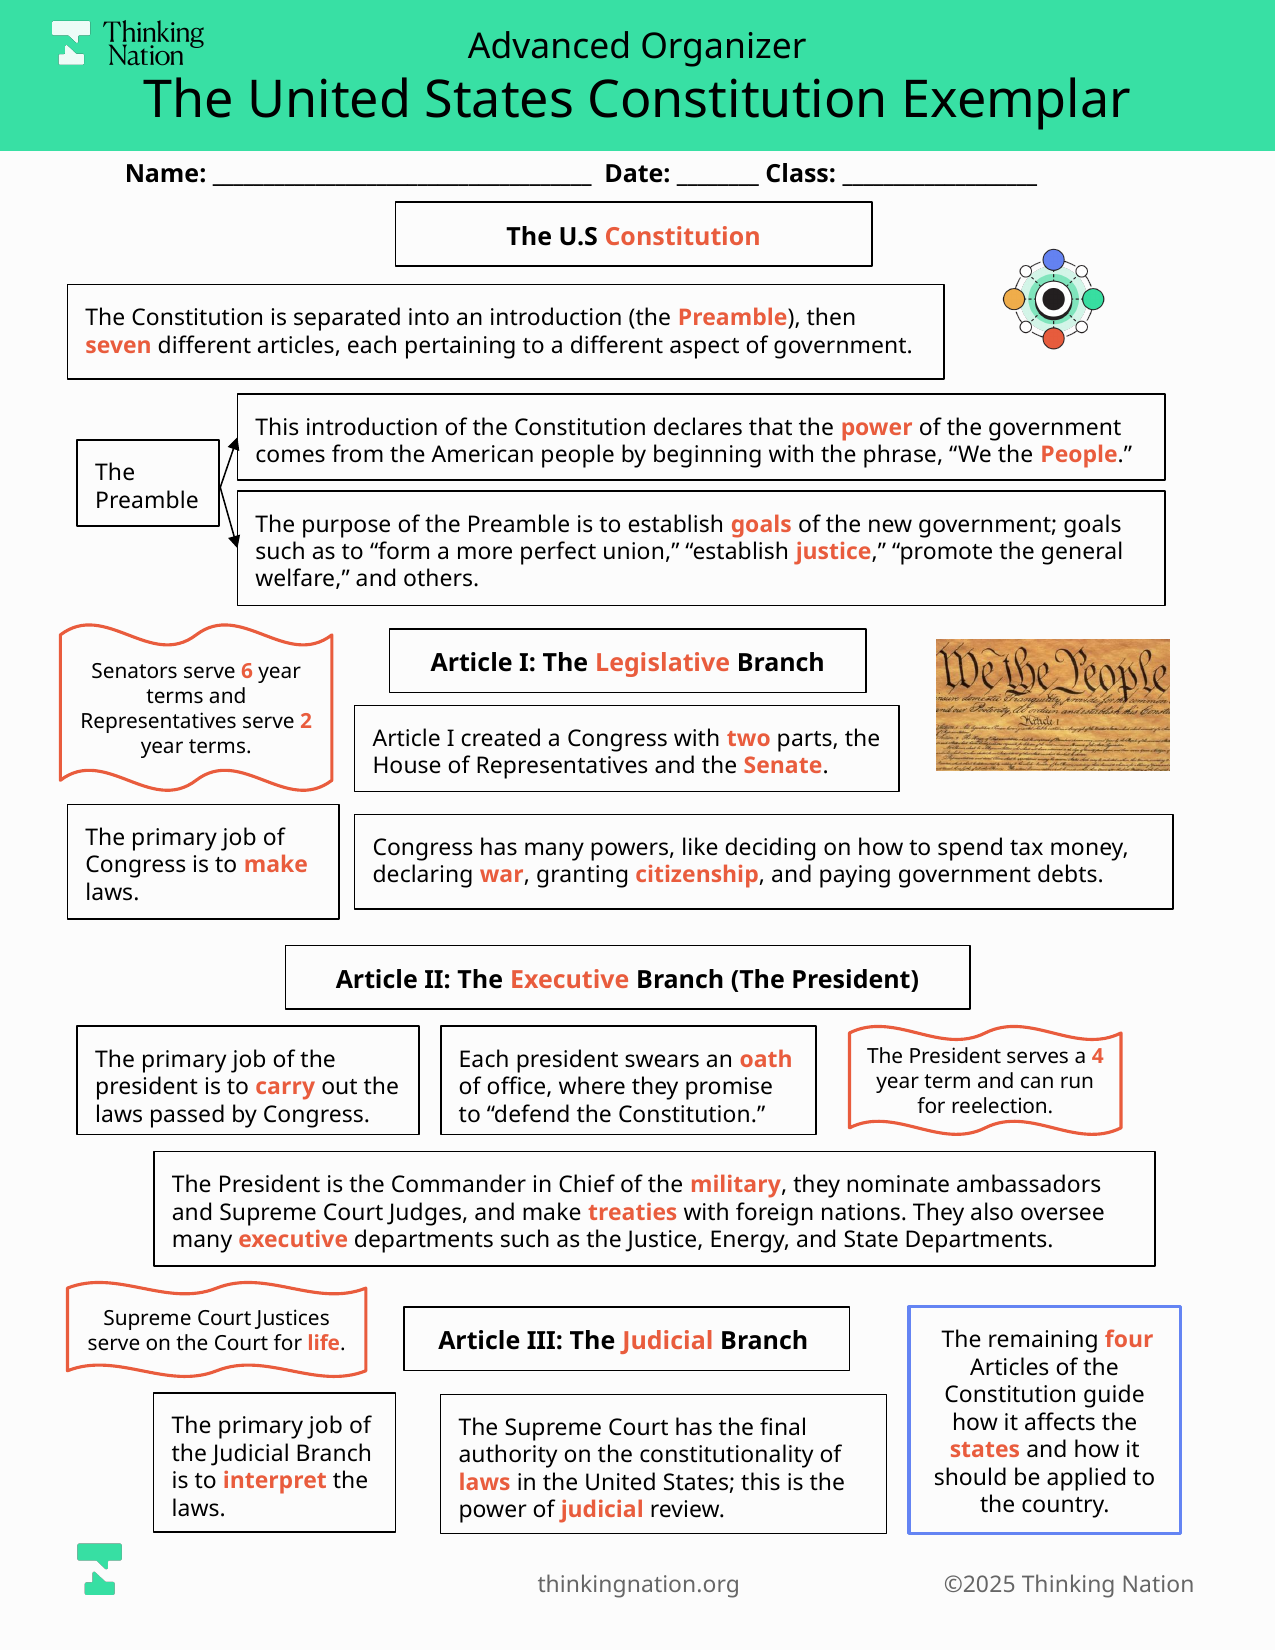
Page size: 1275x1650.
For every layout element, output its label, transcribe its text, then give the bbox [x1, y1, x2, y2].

text_box This introduction of the Constitution declares that the power of the government comes from the American people by beginning with the phrase, “We the People.” [237, 394, 1165, 481]
text_box Name: _____________________________________ Date: ________ Class: ___________________ [109, 142, 1165, 209]
text_box The President serves a 4 year term and can run for reelection. [849, 1026, 1122, 1135]
picture [936, 639, 1171, 771]
text_box Senators serve 6 year terms and Representatives serve 2 year terms. [60, 624, 332, 791]
text_box The primary job of Congress is to make laws. [67, 804, 339, 919]
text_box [218, 436, 238, 492]
text_box Article I created a Congress with two parts, the House of Representatives and the Senate. [354, 705, 899, 792]
text_box The primary job of the Judicial Branch is to interpret the laws. [153, 1392, 396, 1532]
picture [63, 1533, 135, 1605]
text_box ©2025 Thinking Nation [909, 1553, 1211, 1605]
picture [35, 6, 210, 80]
picture [987, 233, 1120, 365]
text_box The U.S Constitution [395, 202, 873, 266]
text_box Each president swears an oath of office, where they promise to “defend the Constitution.” [440, 1026, 816, 1135]
text_box The Preamble [77, 439, 214, 526]
text_box Congress has many powers, like deciding on how to spend tax money, declaring war, granting citizenship, and paying government debts. [354, 814, 1173, 909]
text_box The President is the Commander in Chief of the military, they nominate ambassadors and Supreme Court Judges, and make treaties with foreign nations. They also oversee many executive departments such as the Justice, Energy, and State Departments. [153, 1151, 1156, 1266]
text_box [218, 499, 238, 549]
text_box Advanced Organizer The United States Constitution Exemplar [0, 0, 1275, 151]
text_box Article I: The Legislative Branch [389, 628, 866, 693]
text_box The Supreme Court has the final authority on the constitutionality of laws in the United States; this is the power of judicial review. [440, 1394, 887, 1534]
text_box Article II: The Executive Branch (The President) [285, 945, 970, 1010]
text_box Supreme Court Justices serve on the Court for life. [67, 1282, 366, 1377]
text_box The primary job of the president is to carry out the laws passed by Congress. [77, 1026, 419, 1135]
text_box Article III: The Judicial Branch [403, 1306, 850, 1371]
text_box The remaining four Articles of the Constitution guide how it affects the states and how it should be applied to the country. [908, 1306, 1181, 1534]
text_box thinkingnation.org [488, 1553, 790, 1605]
text_box The purpose of the Preamble is to establish goals of the new government; goals such as to “form a more perfect union,” “establish justice,” “promote the general welfare,” and others. [237, 491, 1165, 606]
text_box The Constitution is separated into an introduction (the Preamble), then seven different articles, each pertaining to a different aspect of government. [67, 284, 944, 380]
